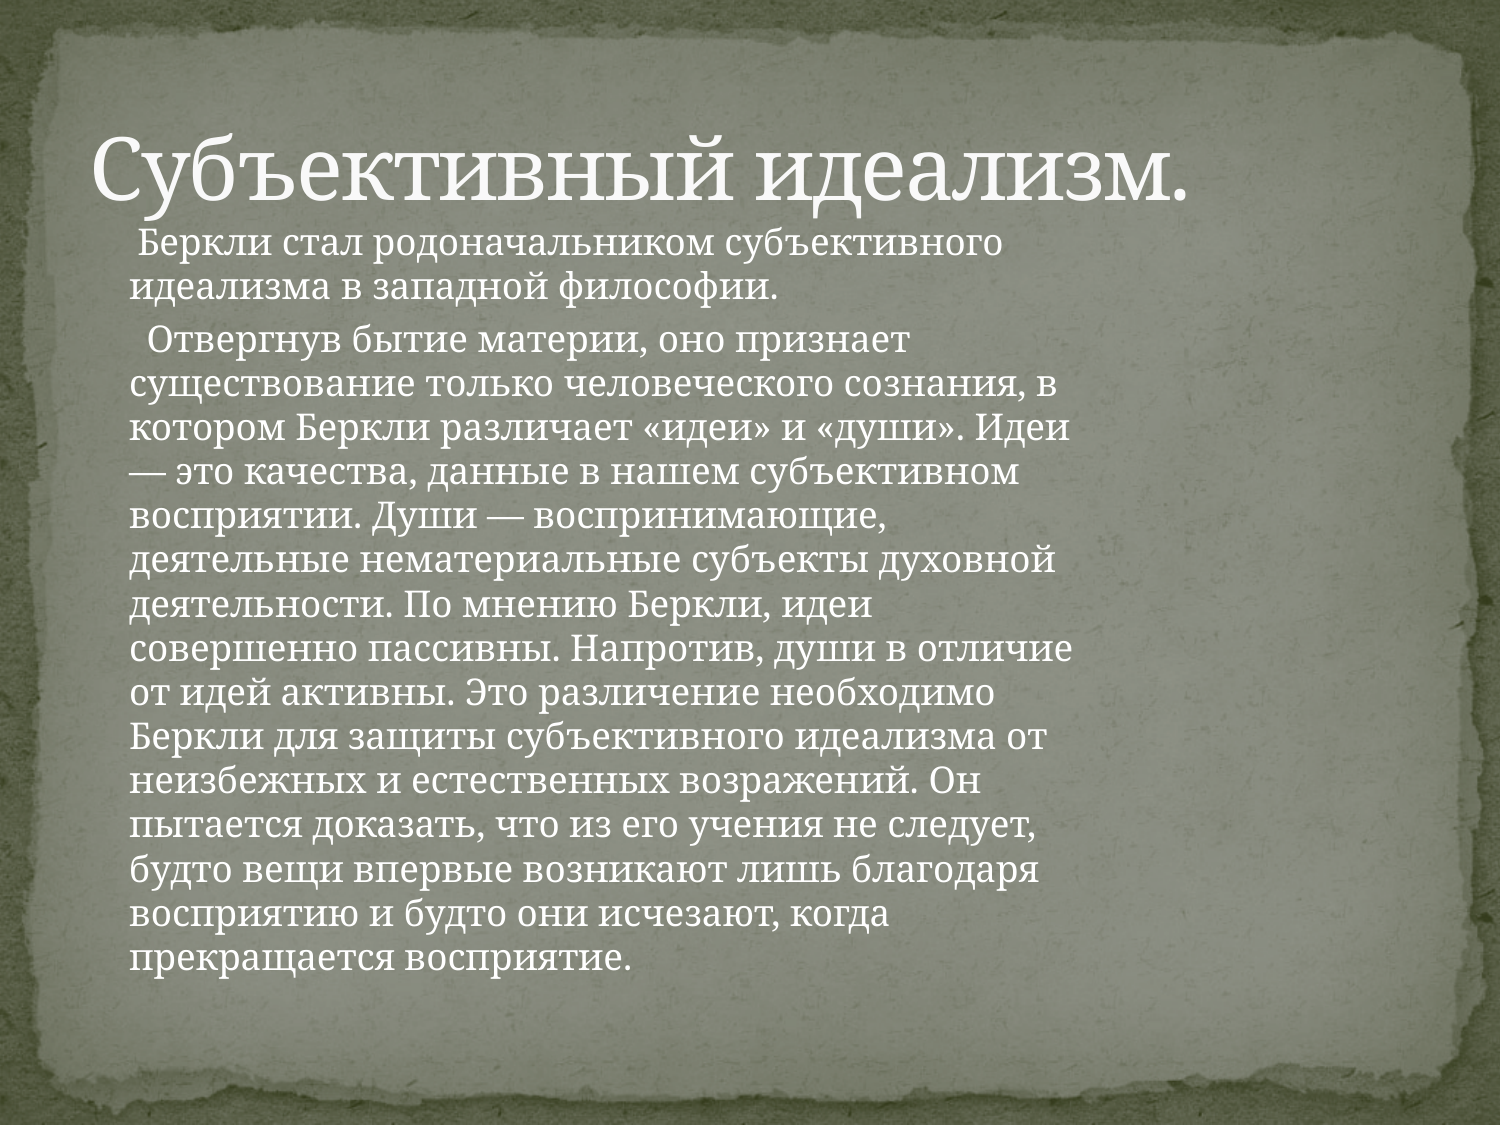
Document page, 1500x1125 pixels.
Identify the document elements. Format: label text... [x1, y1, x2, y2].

title Субъективный идеализм. [74, 24, 1425, 225]
list Беркли стал родоначальником субъективного идеализма в западной философии. Отвергнув бытие материи, оно признает существование только человеческого сознания, в котором Беркли различает «идеи» и «души». Идеи — это качества, данные в нашем субъективном восприятии. Души — воспринимающие, деятельные нематериальные субъекты духовной деятельности. По мнению Беркли, идеи совершенно пассивны. Напротив, души в отличие от идей активны. Это различение необходимо Беркли для защиты субъективного идеализма от неизбежных и естественных возражений. Он пытается доказать, что из его учения не следует, будто вещи впервые возникают лишь благодаря восприятию и будто они исчезают, когда прекращается восприятие. [75, 225, 1090, 1000]
